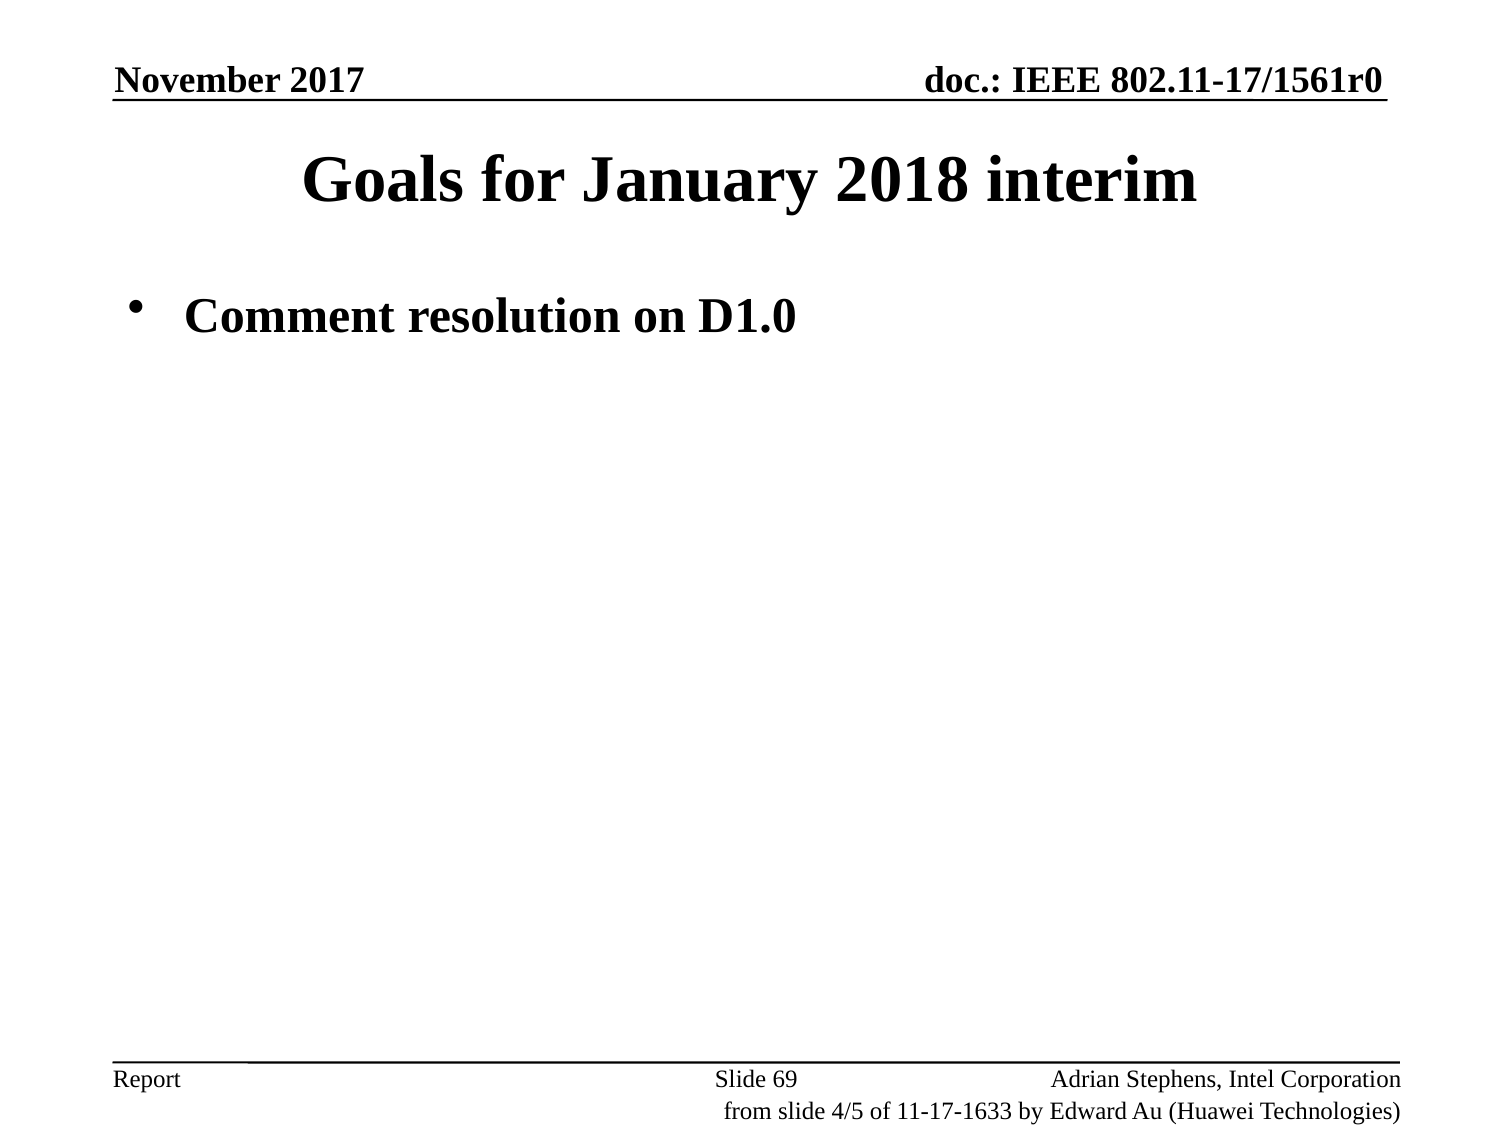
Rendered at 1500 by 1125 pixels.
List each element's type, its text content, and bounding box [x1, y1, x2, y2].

text_box Goals for January 2018 interim [112, 87, 1388, 263]
text_box from slide 4/5 of 11-17-1633 by Edward Au (Huawei Technologies) [343, 1087, 1417, 1125]
footer Adrian Stephens, Intel Corporation [1024, 1061, 1402, 1087]
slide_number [114, 54, 374, 101]
text_box Comment resolution on D1.0 [112, 274, 1388, 950]
slide_number Slide 69 [711, 1061, 801, 1093]
